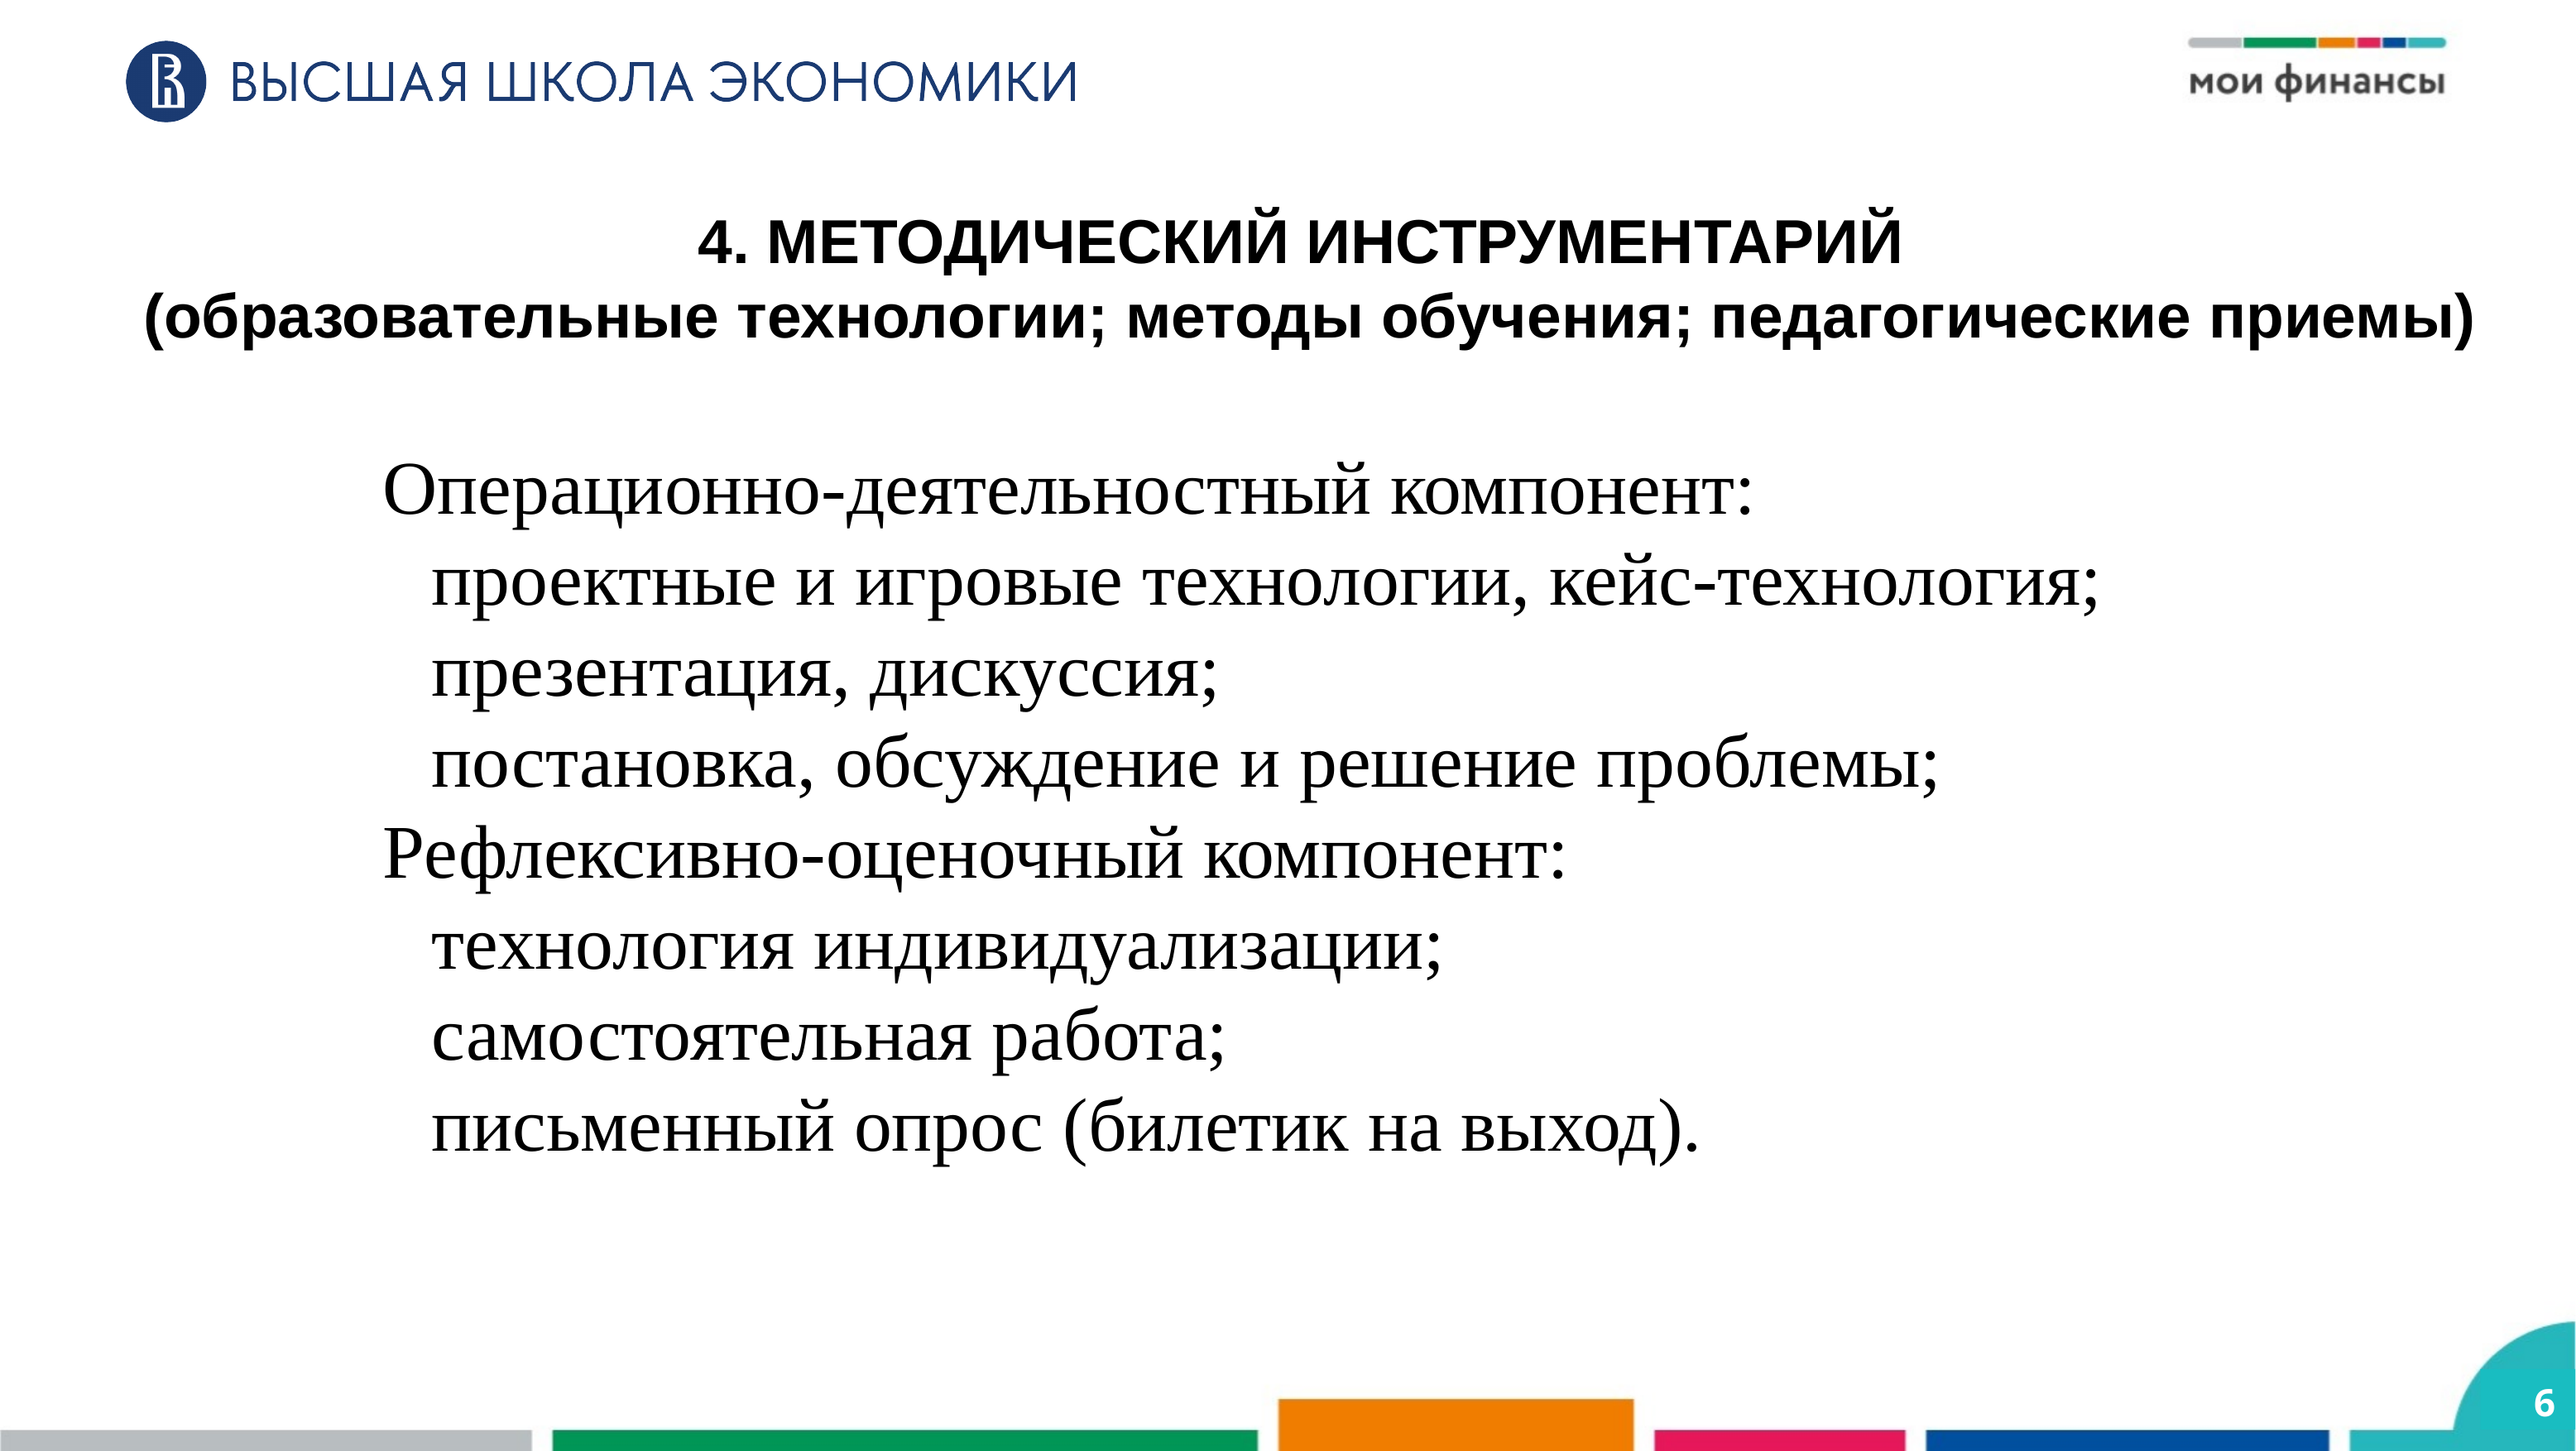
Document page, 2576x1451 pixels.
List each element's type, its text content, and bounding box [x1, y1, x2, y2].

picture [0, 0, 2576, 1451]
text_box 4. МЕТОДИЧЕСКИЙ ИНСТРУМЕНТАРИЙ (образовательные технологии; методы обучения; педагогические приемы) [44, 192, 2576, 361]
text_box Операционно-деятельностный компонент: проектные и игровые технологии, кейс-технология; презентация, дискуссия; постановка, обсуждение и решение проблемы; Рефлексивно-оценочный компонент: технология индивидуализации; самостоятельная работа; письменный опрос (билетик на выход). [370, 432, 2205, 1172]
text_box 6 [2480, 1368, 2576, 1430]
